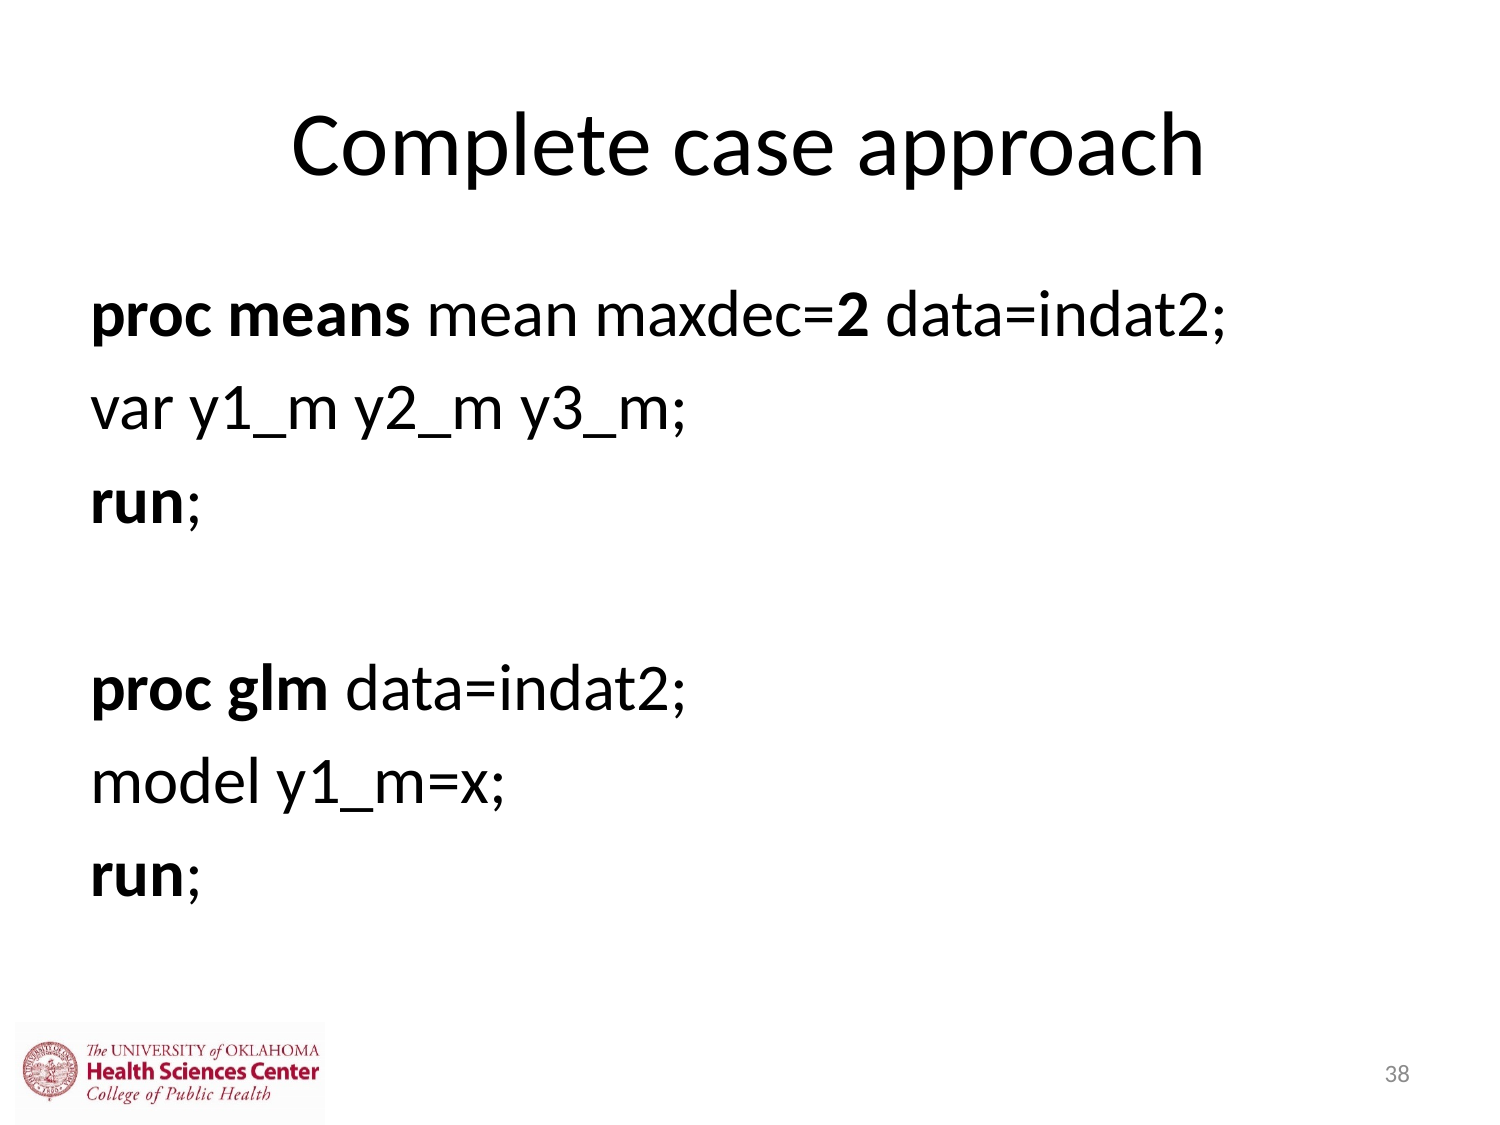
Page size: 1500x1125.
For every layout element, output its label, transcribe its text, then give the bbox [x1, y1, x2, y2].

slide_number 38 [1074, 1042, 1425, 1103]
title Complete case approach [75, 45, 1425, 233]
picture [15, 1022, 325, 1125]
list proc means mean maxdec=2 data=indat2; var y1_m y2_m y3_m; run; proc glm data=indat2; model y1_m=x; run; [75, 262, 1425, 1005]
